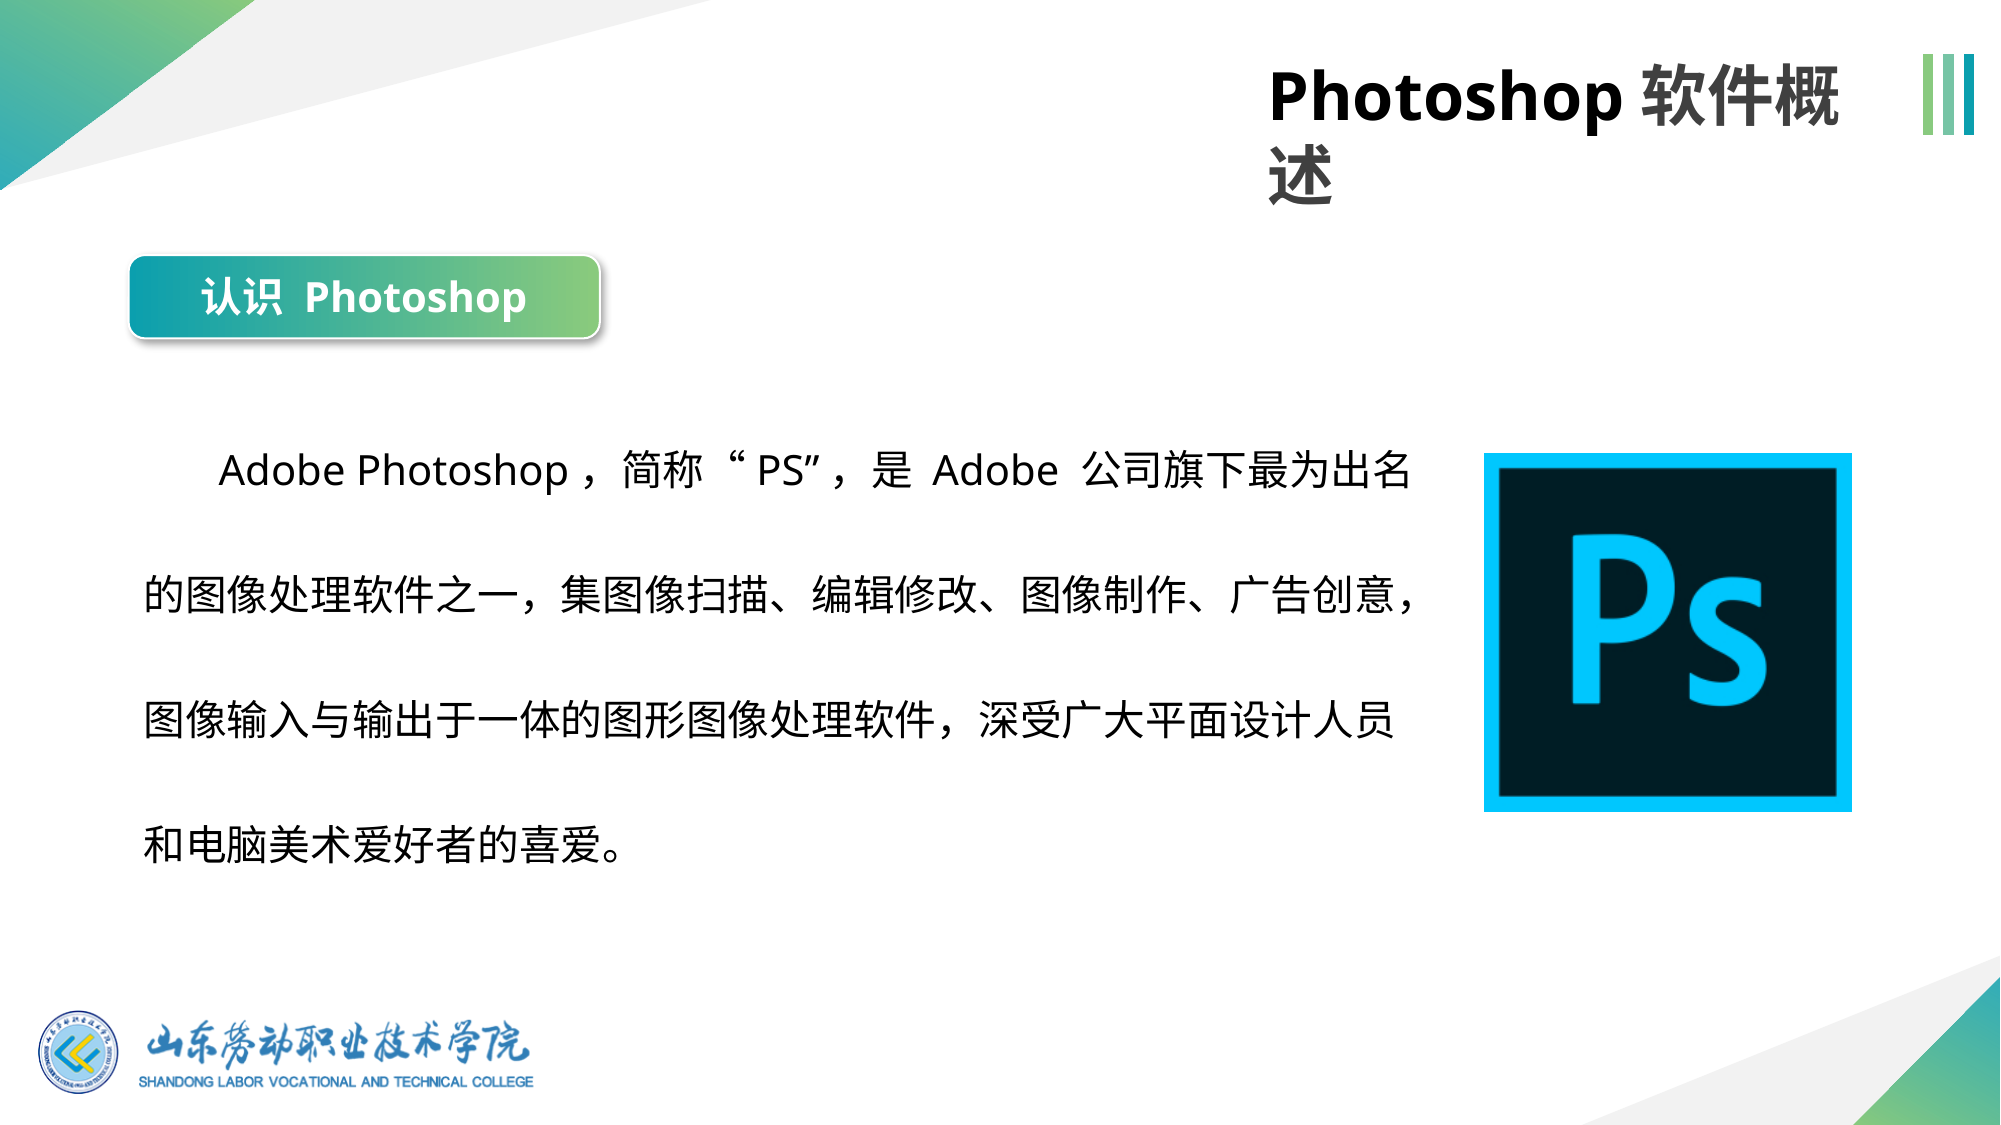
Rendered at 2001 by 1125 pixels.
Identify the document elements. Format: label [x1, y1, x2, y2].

picture [38, 1010, 550, 1094]
text_box [1928, 54, 1969, 136]
picture [1500, 471, 1835, 795]
text_box [0, 0, 2000, 1125]
text_box [128, 255, 600, 339]
